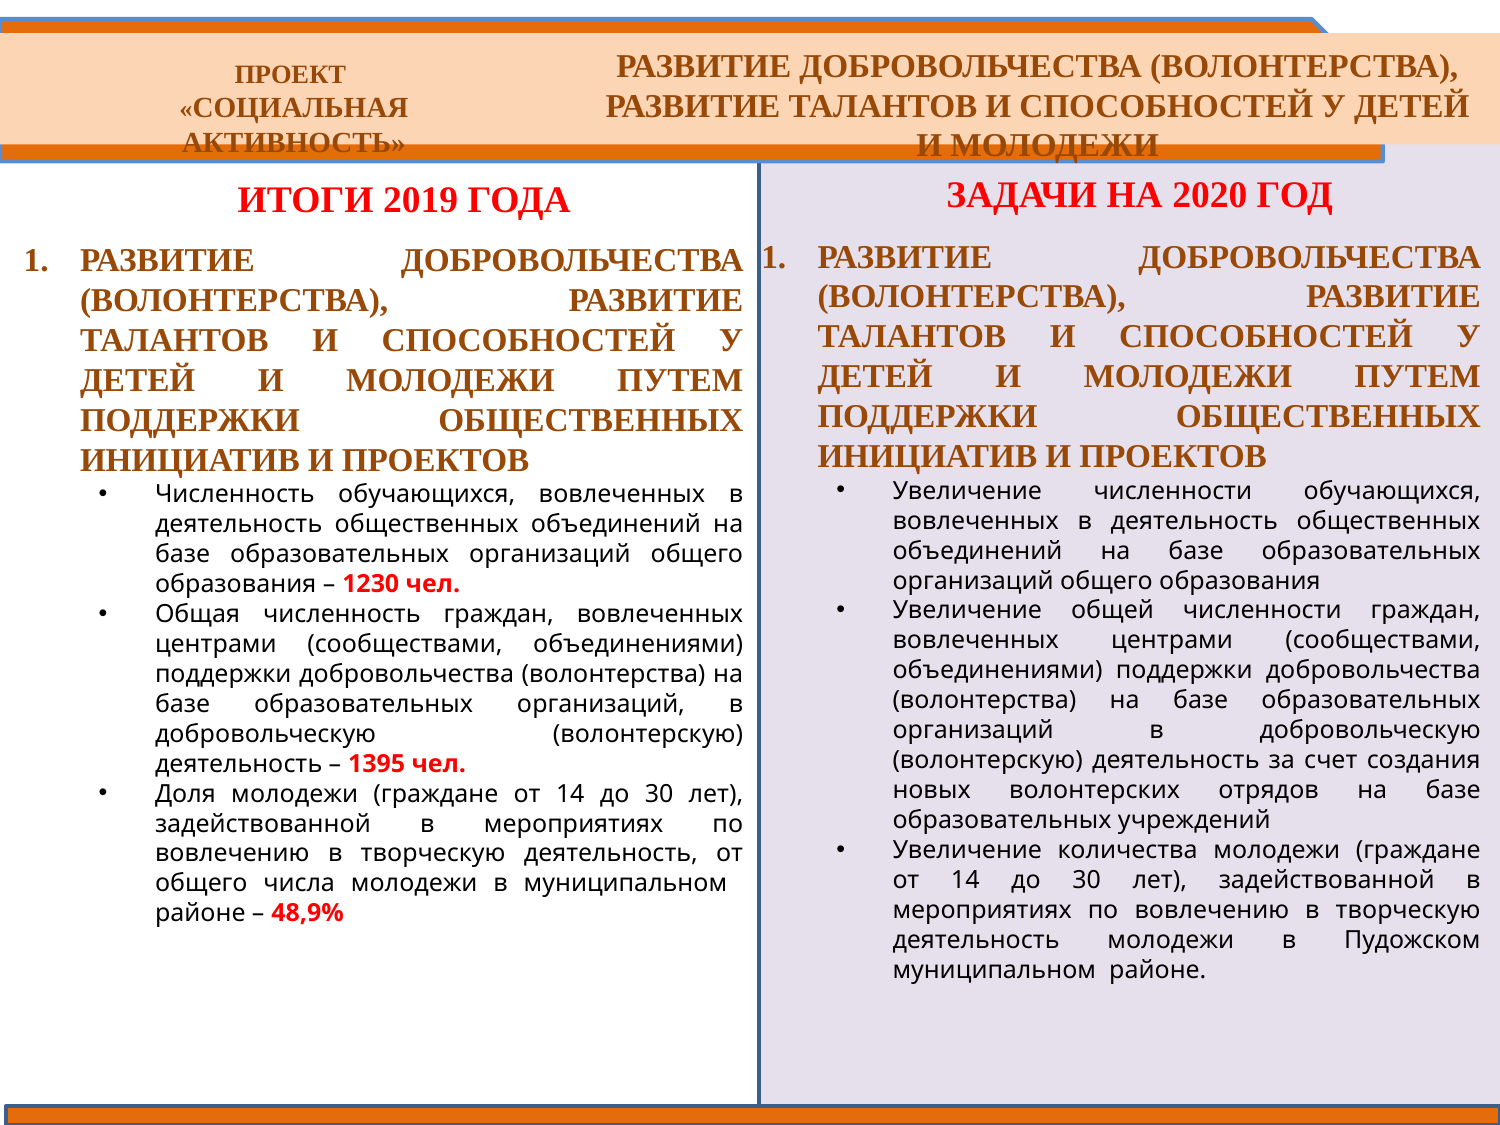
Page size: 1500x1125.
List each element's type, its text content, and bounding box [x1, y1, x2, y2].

text_box ИТОГИ 2019 ГОДА [222, 167, 586, 227]
text_box [4, 1104, 1500, 1125]
text_box ПРОЕКТ «СОЦИАЛЬНАЯ АКТИВНОСТЬ» [83, 49, 505, 198]
text_box [0, 31, 1500, 146]
text_box [757, 146, 1500, 1108]
text_box [0, 16, 1327, 31]
text_box [505, 146, 579, 164]
text_box РАЗВИТИЕ ДОБРОВОЛЬЧЕСТВА (ВОЛОНТЕРСТВА), РАЗВИТИЕ ТАЛАНТОВ И СПОСОБНОСТЕЙ У ДЕТЕЙ И МОЛОДЕЖИ ПУТЕМ ПОДДЕРЖКИ ОБЩЕСТВЕННЫХ ИНИЦИАТИВ И ПРОЕКТОВ Увеличение численности обучающихся, вовлеченных в деятельность общественных объединений на базе образовательных организаций общего образования Увеличение общей численности граждан, вовлеченных центрами (сообществами, объединениями) поддержки добровольчества (волонтерства) на базе образовательных организаций в добровольческую (волонтерскую) деятельность за счет создания новых волонтерских отрядов на базе образовательных учреждений Увеличение количества молодежи (граждане от 14 до 30 лет), задействованной в мероприятиях по вовлечению в творческую деятельность молодежи в Пудожском муниципальном районе. [746, 227, 1497, 1021]
text_box РАЗВИТИЕ ДОБРОВОЛЬЧЕСТВА (ВОЛОНТЕРСТВА), РАЗВИТИЕ ТАЛАНТОВ И СПОСОБНОСТЕЙ У ДЕТЕЙ И МОЛОДЕЖИ [579, 36, 1497, 171]
text_box ЗАДАЧИ НА 2020 ГОД [931, 163, 1348, 223]
text_box РАЗВИТИЕ ДОБРОВОЛЬЧЕСТВА (ВОЛОНТЕРСТВА), РАЗВИТИЕ ТАЛАНТОВ И СПОСОБНОСТЕЙ У ДЕТЕЙ И МОЛОДЕЖИ ПУТЕМ ПОДДЕРЖКИ ОБЩЕСТВЕННЫХ ИНИЦИАТИВ И ПРОЕКТОВ Численность обучающихся, вовлеченных в деятельность общественных объединений на базе образовательных организаций общего образования – 1230 чел. Общая численность граждан, вовлеченных центрами (сообществами, объединениями) поддержки добровольчества (волонтерства) на базе образовательных организаций, в добровольческую (волонтерскую) деятельность – 1395 чел. Доля молодежи (граждане от 14 до 30 лет), задействованной в мероприятиях по вовлечению в творческую деятельность, от общего числа молодежи в муниципальном районе – 48,9% [9, 230, 746, 935]
text_box [0, 146, 83, 164]
